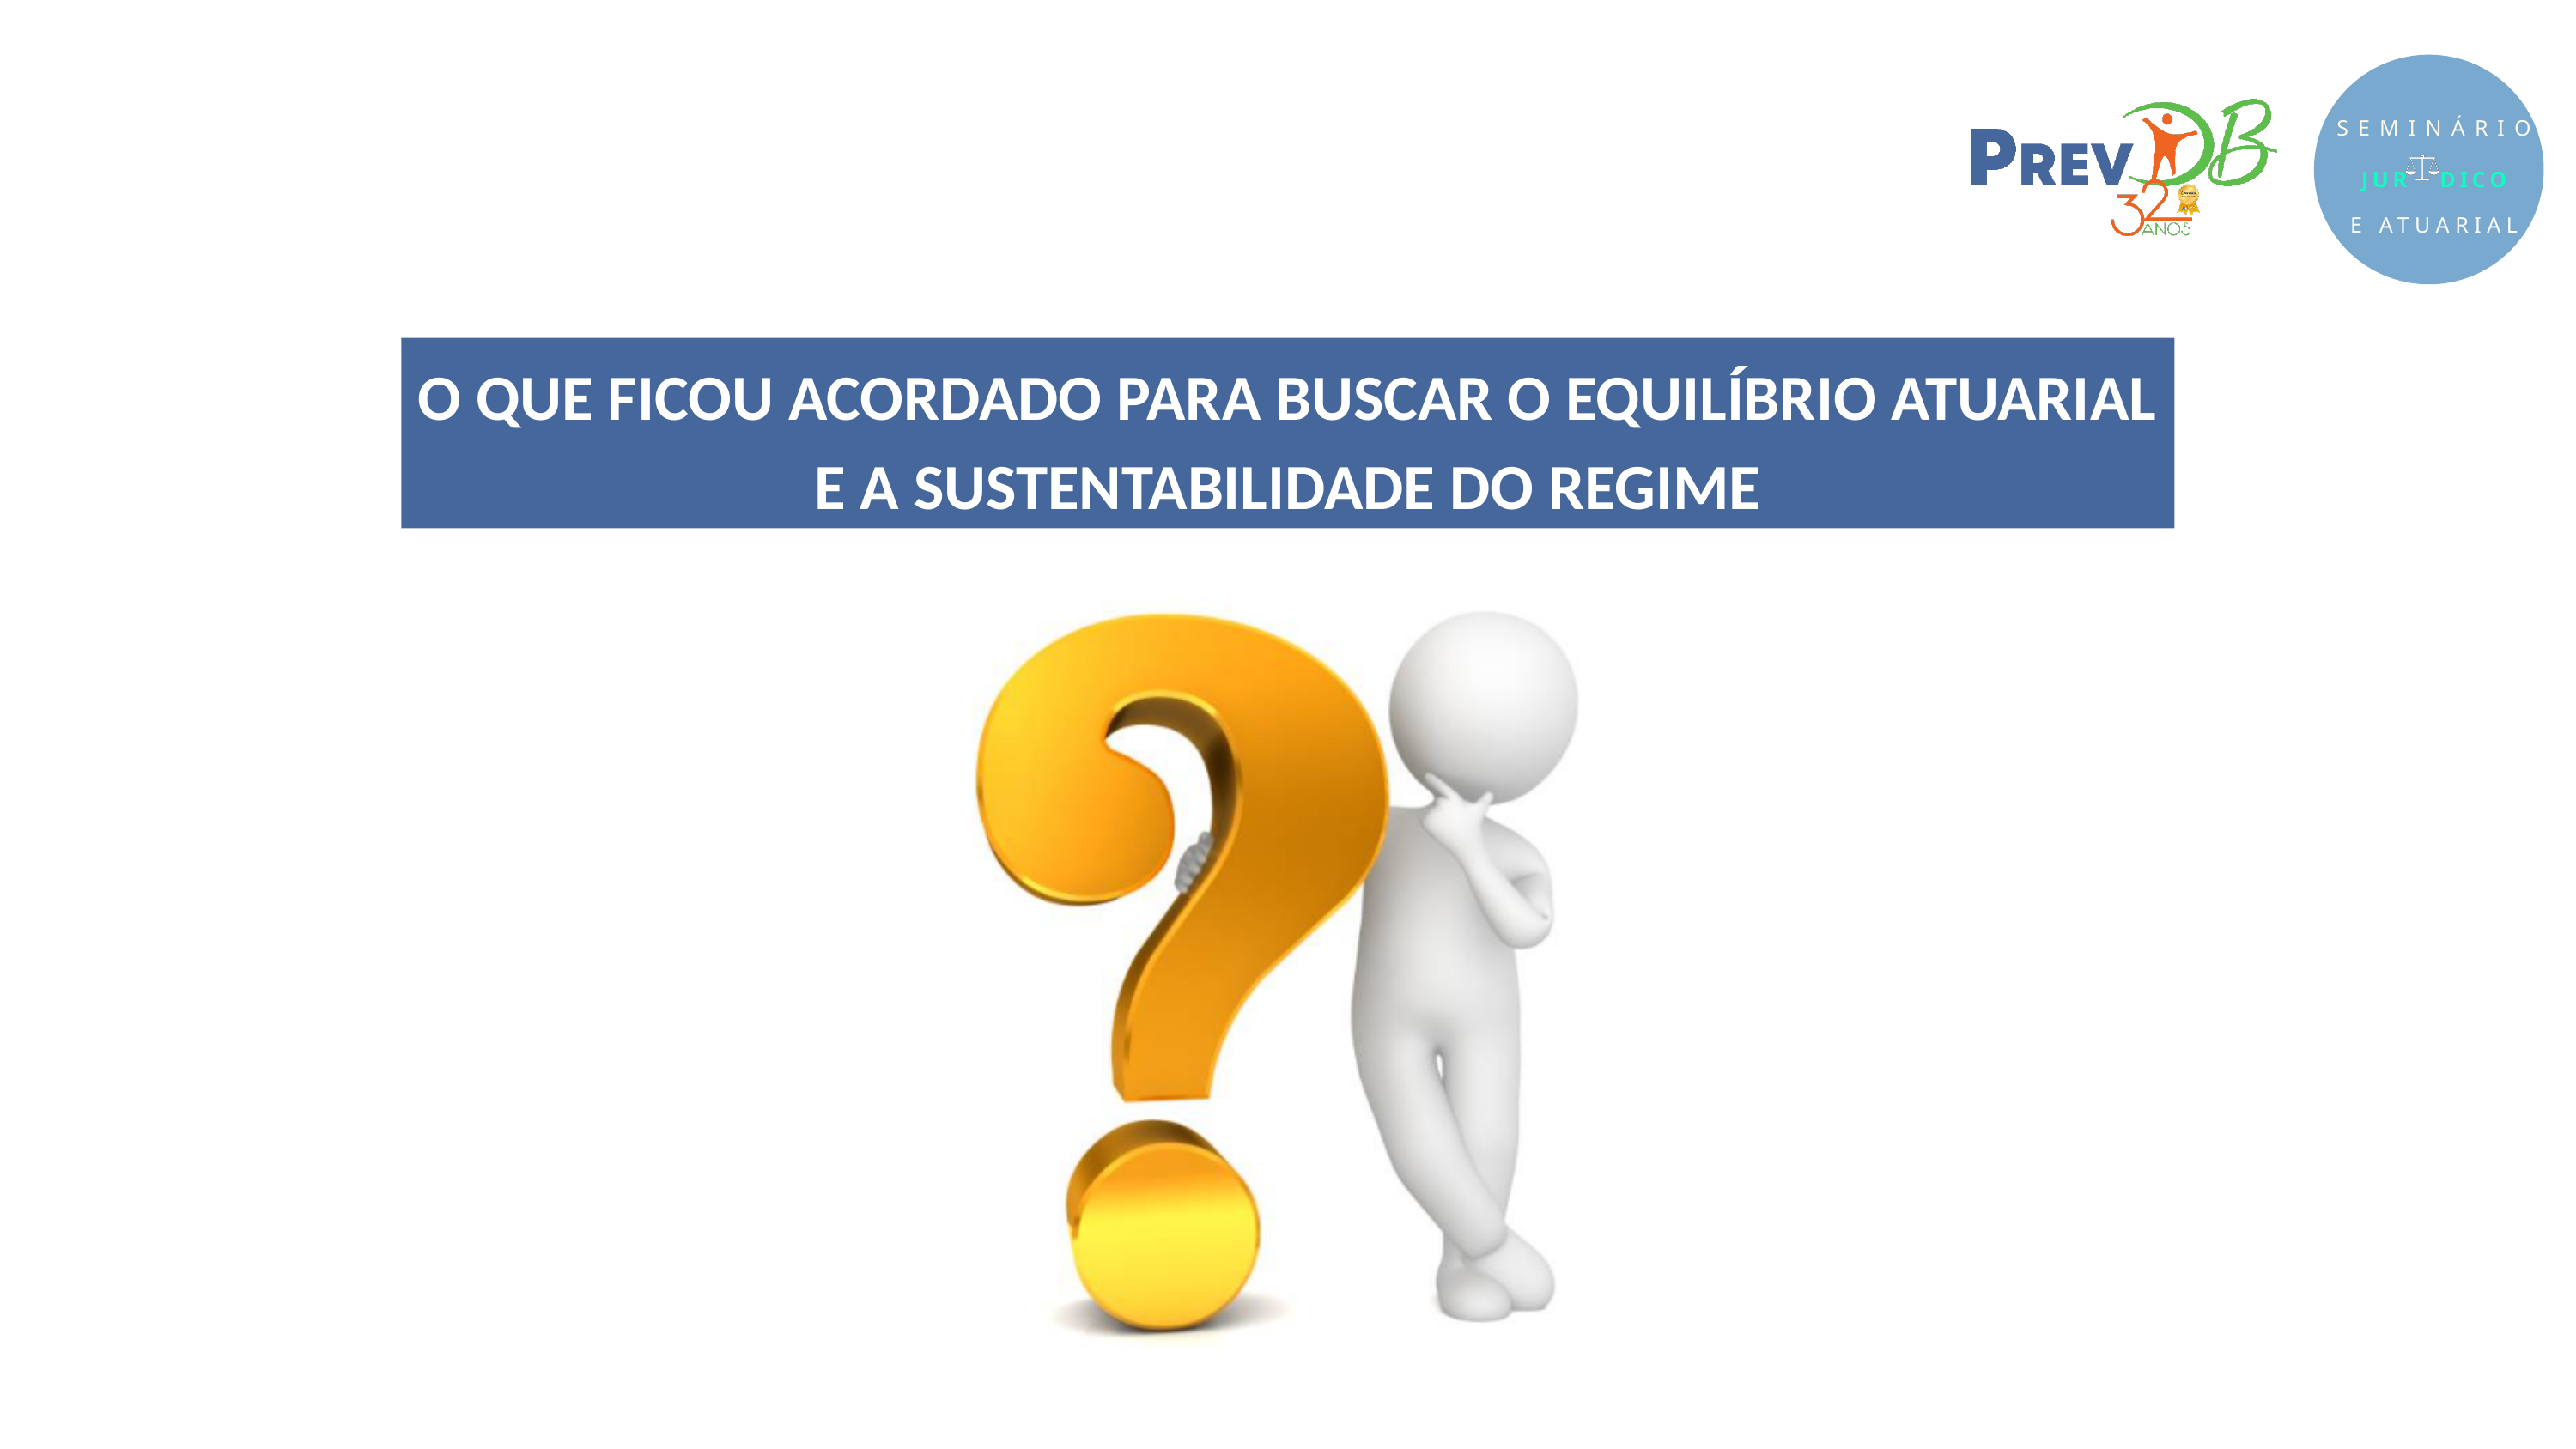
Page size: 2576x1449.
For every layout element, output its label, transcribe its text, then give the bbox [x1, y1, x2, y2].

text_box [2297, 76, 2572, 232]
text_box O QUE FICOU ACORDADO PARA BUSCAR O EQUILÍBRIO ATUARIAL E A SUSTENTABILIDADE DO REGIME [399, 336, 2176, 530]
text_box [2313, 54, 2544, 75]
picture [948, 585, 1628, 1350]
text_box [2313, 238, 2544, 285]
picture [1970, 99, 2277, 236]
